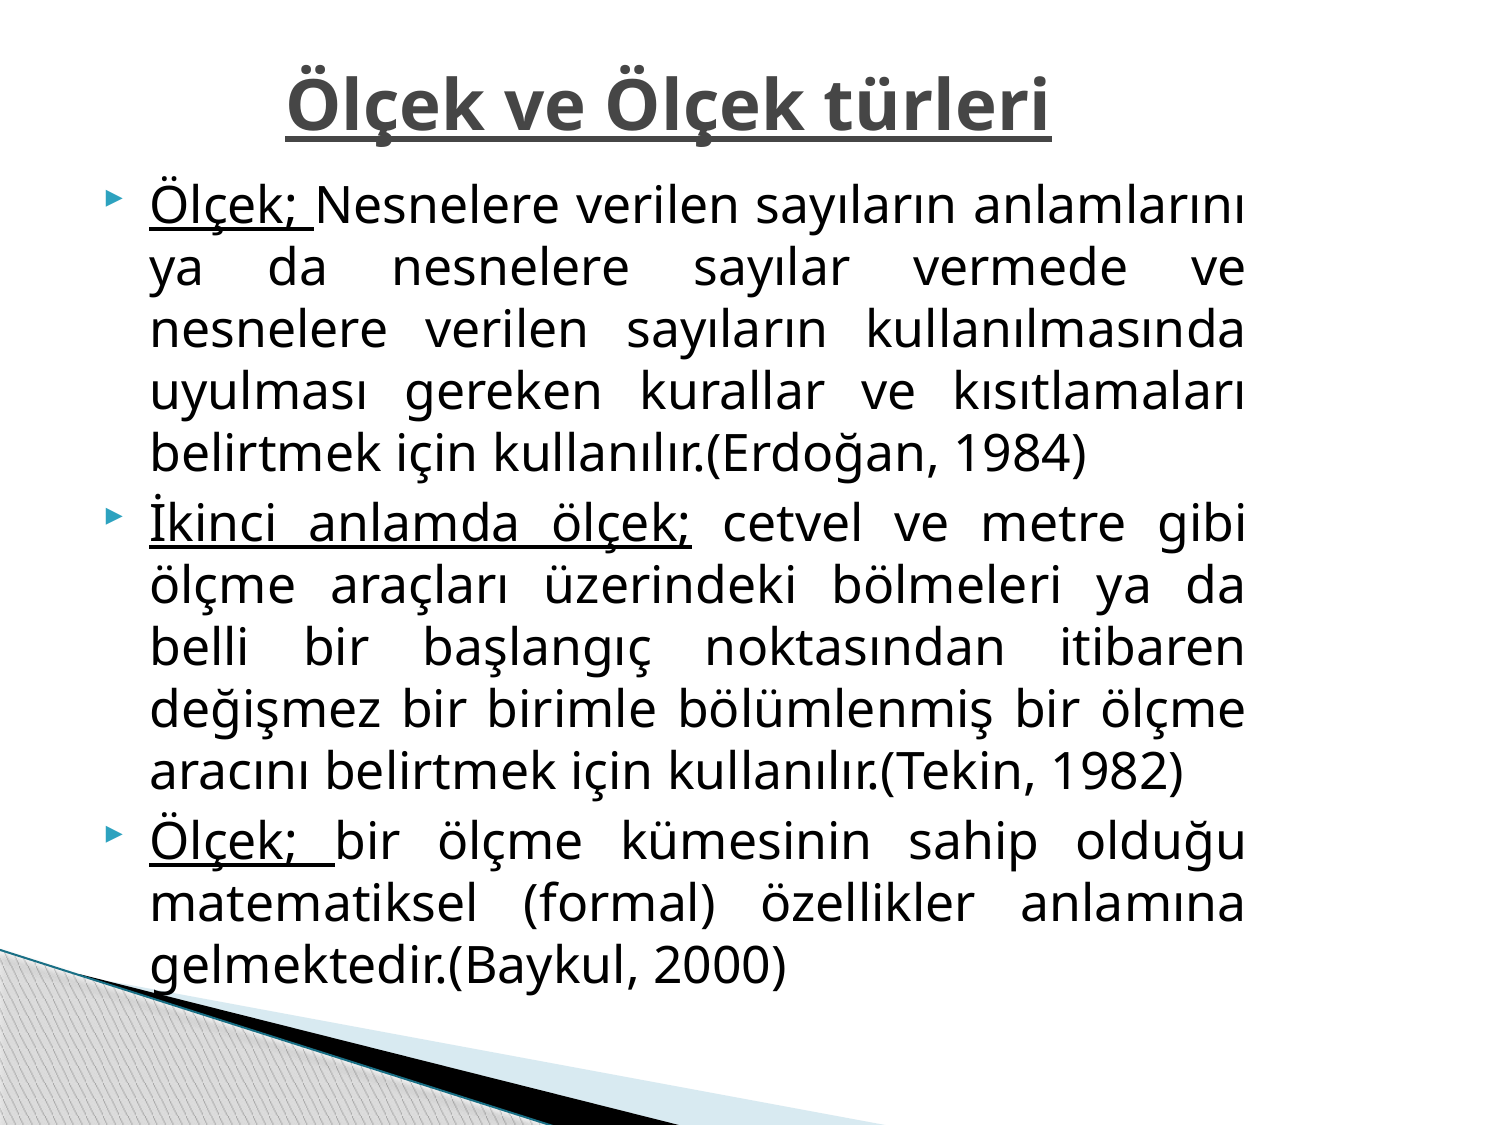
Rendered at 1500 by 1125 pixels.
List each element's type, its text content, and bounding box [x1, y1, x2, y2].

list Ölçek; Nesnelere verilen sayıların anlamlarını ya da nesnelere sayılar vermede ve nesnelere verilen sayıların kullanılmasında uyulması gereken kurallar ve kısıtlamaları belirtmek için kullanılır.(Erdoğan, 1984) İkinci anlamda ölçek; cetvel ve metre gibi ölçme araçları üzerindeki bölmeleri ya da belli bir başlangıç noktasından itibaren değişmez bir birimle bölümlenmiş bir ölçme aracını belirtmek için kullanılır.(Tekin, 1982) Ölçek; bir ölçme kümesinin sahip olduğu matematiksel (formal) özellikler anlamına gelmektedir.(Baykul, 2000) [75, 164, 1263, 1059]
title Ölçek ve Ölçek türleri [75, 52, 1263, 153]
